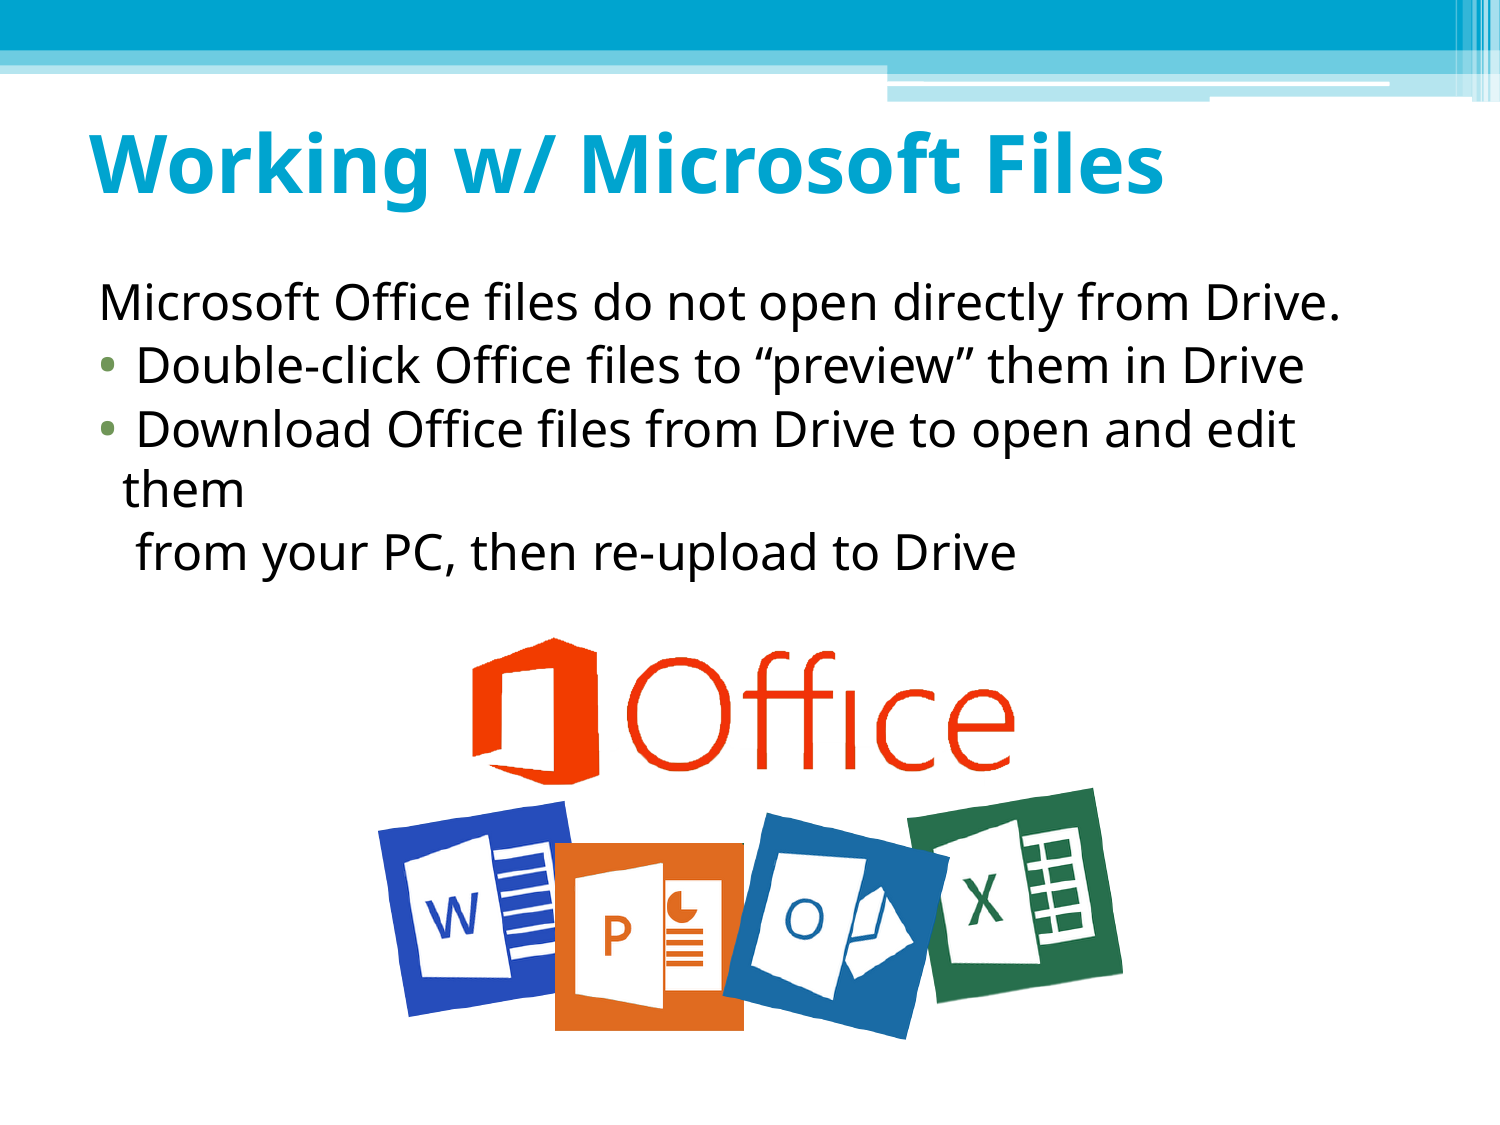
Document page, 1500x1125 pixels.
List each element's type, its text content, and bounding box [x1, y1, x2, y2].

title Working w/ Microsoft Files [75, 75, 1418, 248]
picture [378, 637, 1123, 1040]
list Microsoft Office files do not open directly from Drive. Double-click Office files to “preview” them in Drive Download Office files from Drive to open and edit them from your PC, then re-upload to Drive [62, 262, 1405, 563]
